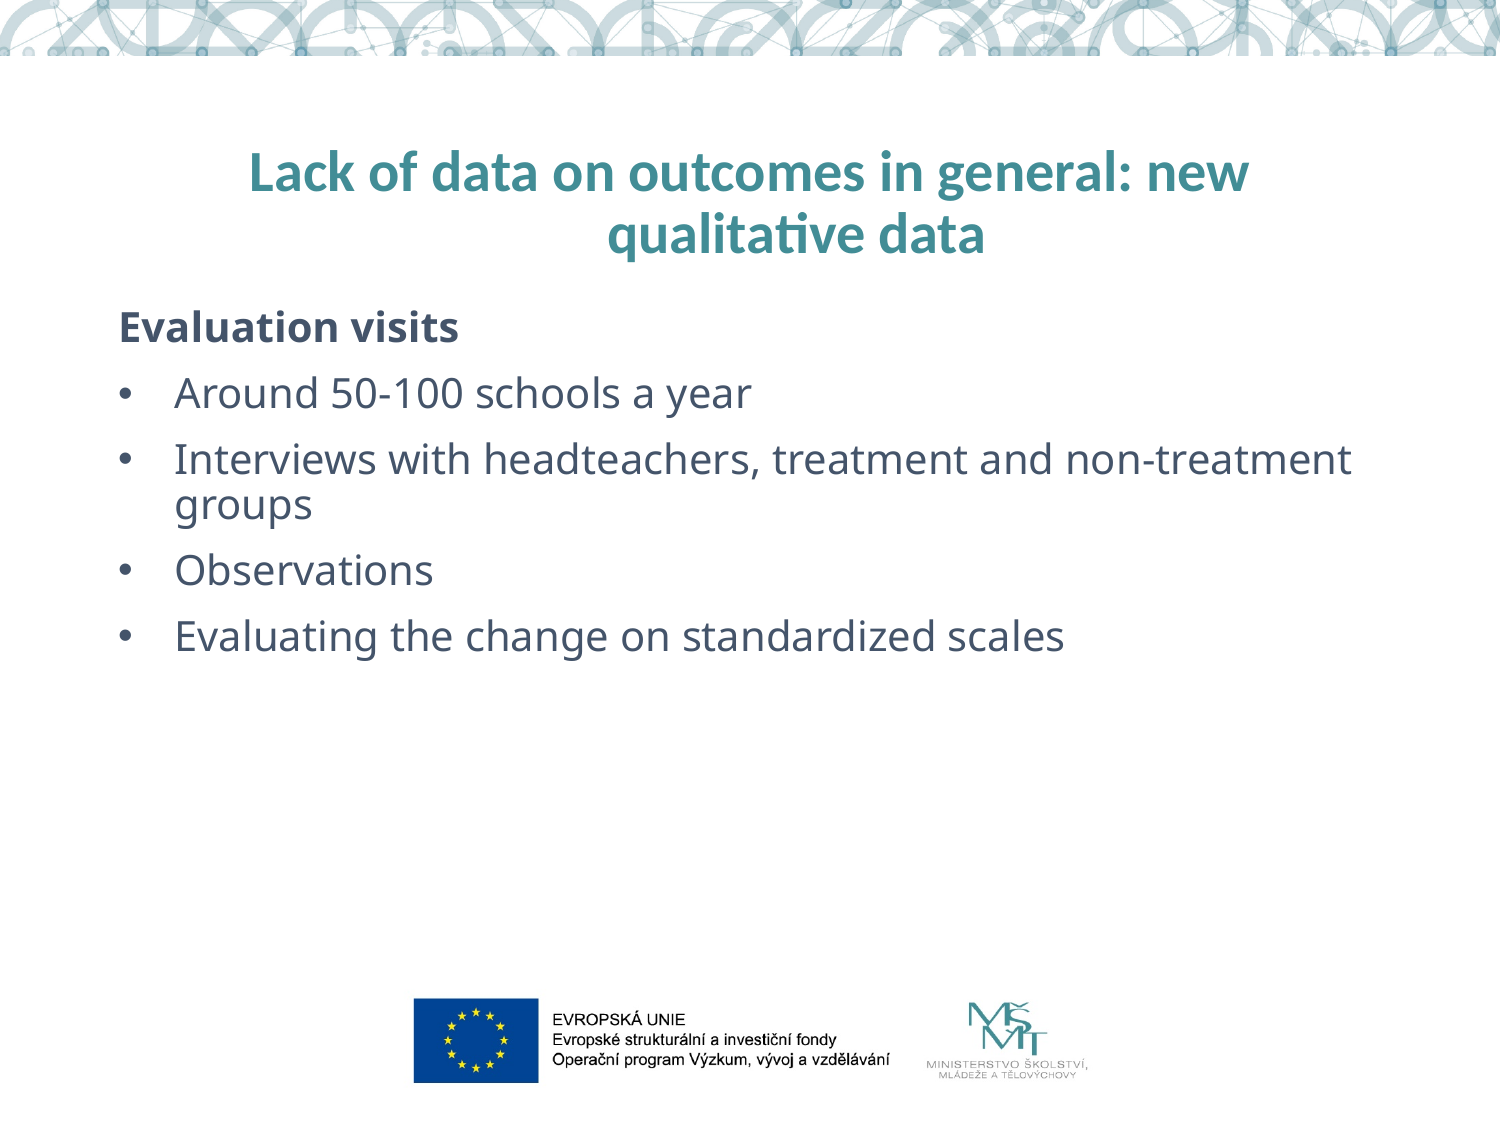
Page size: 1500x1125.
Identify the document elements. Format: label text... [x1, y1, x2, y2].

picture [371, 957, 1129, 1125]
list Evaluation visits Around 50-100 schools a year Interviews with headteachers, treatment and non-treatment groups Observations Evaluating the change on standardized scales [103, 299, 1397, 957]
title Lack of data on outcomes in general: new qualitative data [103, 129, 1397, 278]
picture [0, 0, 1500, 56]
